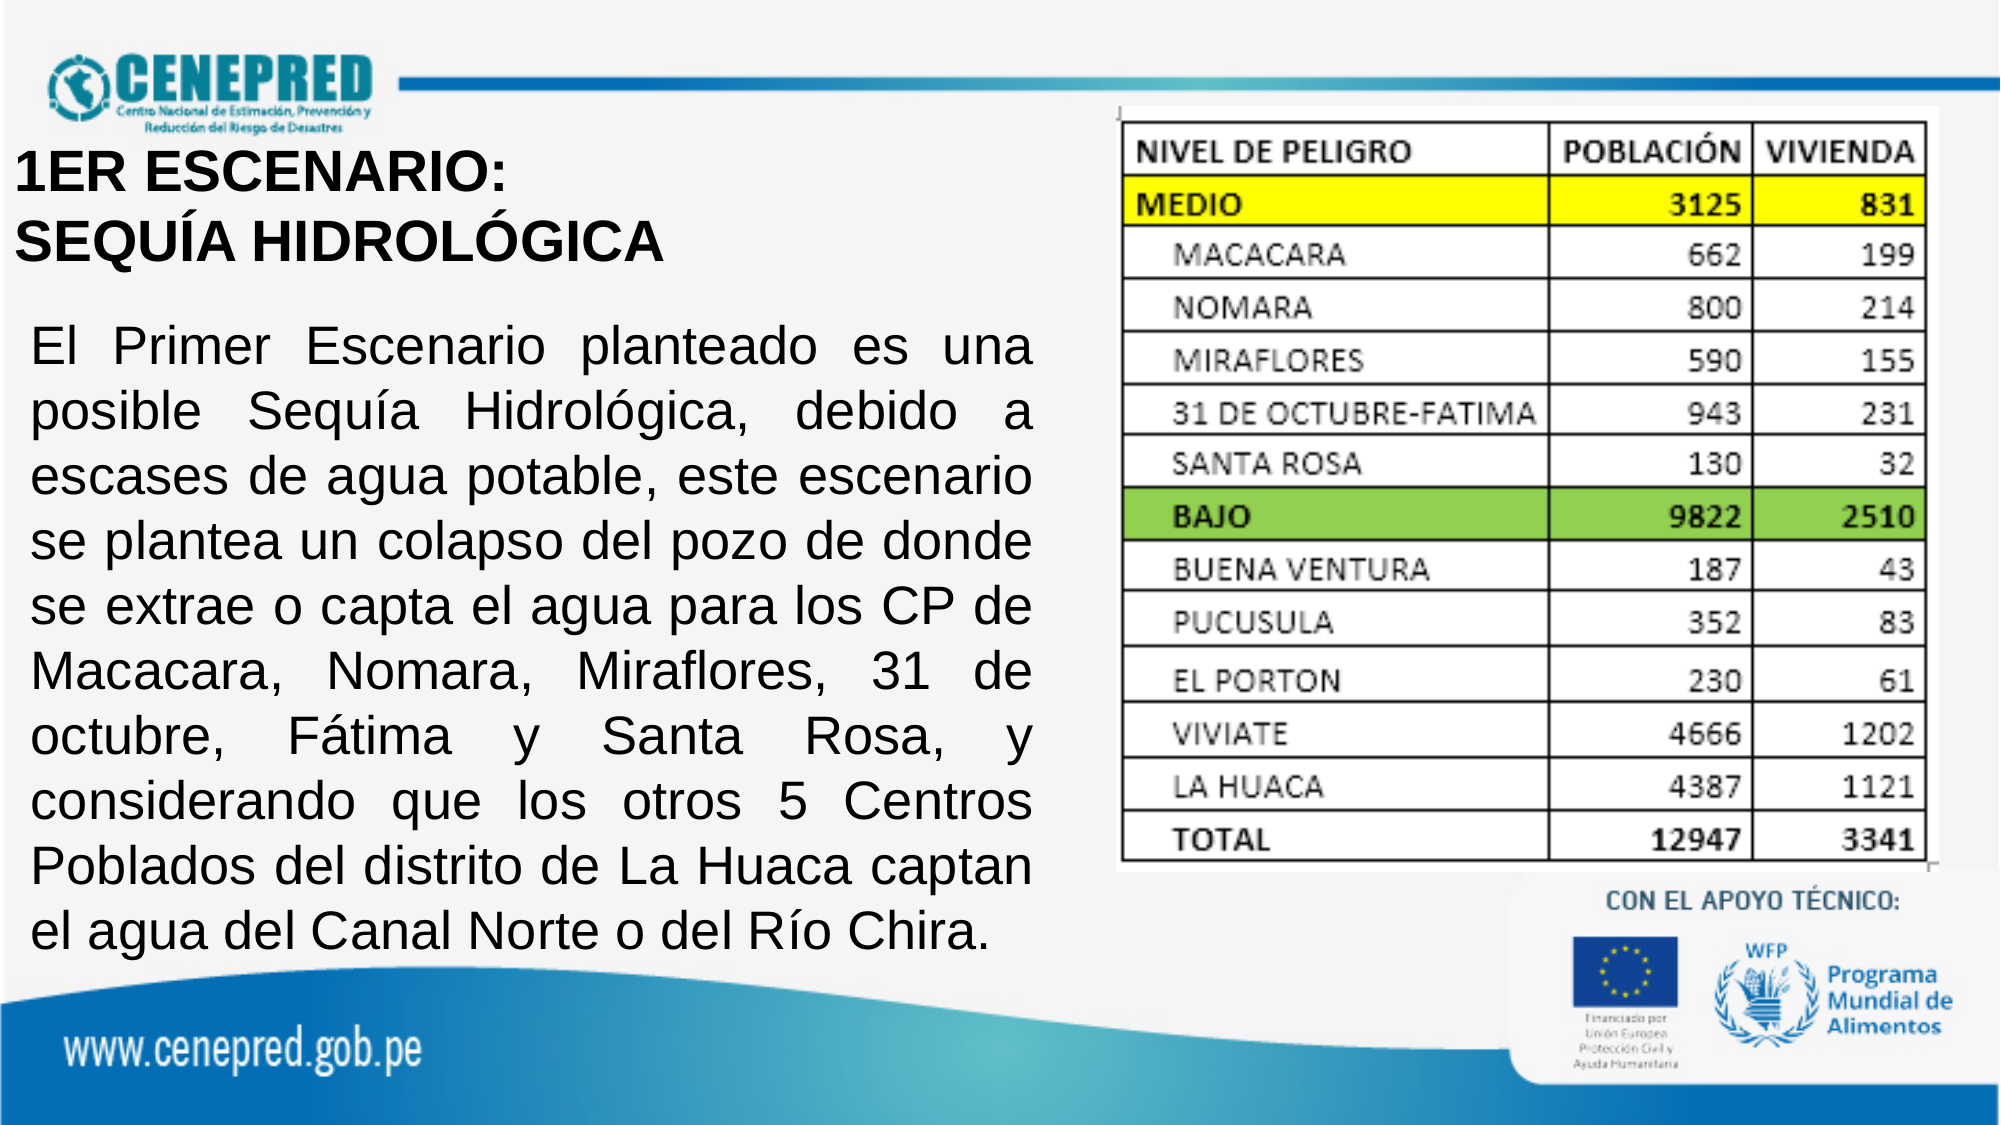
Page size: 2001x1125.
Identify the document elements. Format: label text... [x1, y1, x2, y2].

picture [0, 0, 2000, 1125]
text_box El Primer Escenario planteado es una posible Sequía Hidrológica, debido a escases de agua potable, este escenario se plantea un colapso del pozo de donde se extrae o capta el agua para los CP de Macacara, Nomara, Miraflores, 31 de octubre, Fátima y Santa Rosa, y considerando que los otros 5 Centros Poblados del distrito de La Huaca captan el agua del Canal Norte o del Río Chira. [15, 302, 1050, 968]
text_box 1ER ESCENARIO: SEQUÍA HIDROLÓGICA [0, 125, 846, 281]
